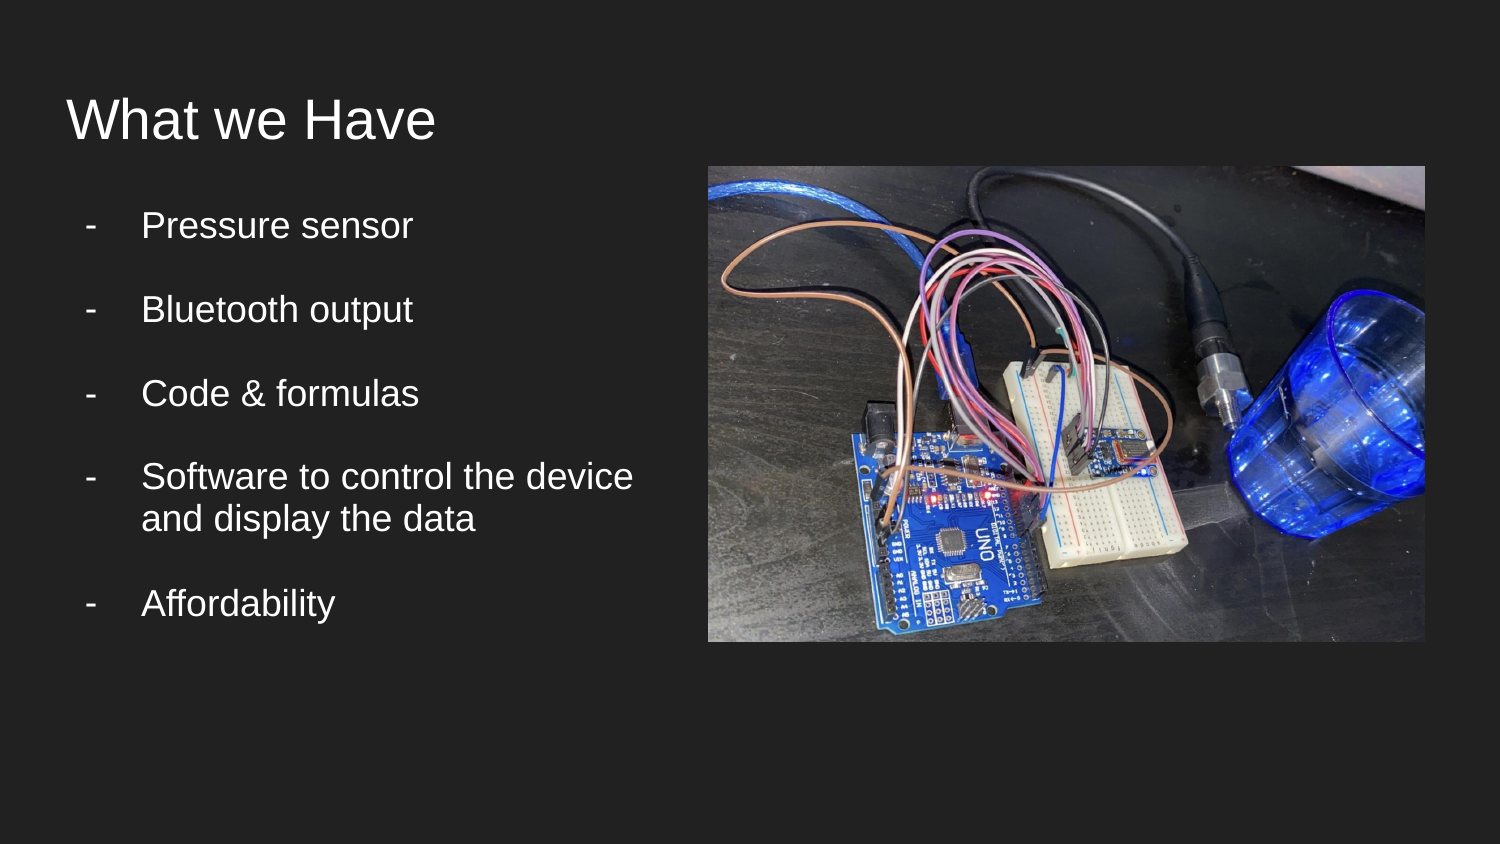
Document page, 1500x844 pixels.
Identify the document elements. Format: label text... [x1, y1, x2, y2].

title What we Have [51, 72, 1449, 167]
list Pressure sensor Bluetooth output Code & formulas Software to control the device and display the data Affordability [51, 189, 701, 750]
picture [708, 166, 1426, 643]
